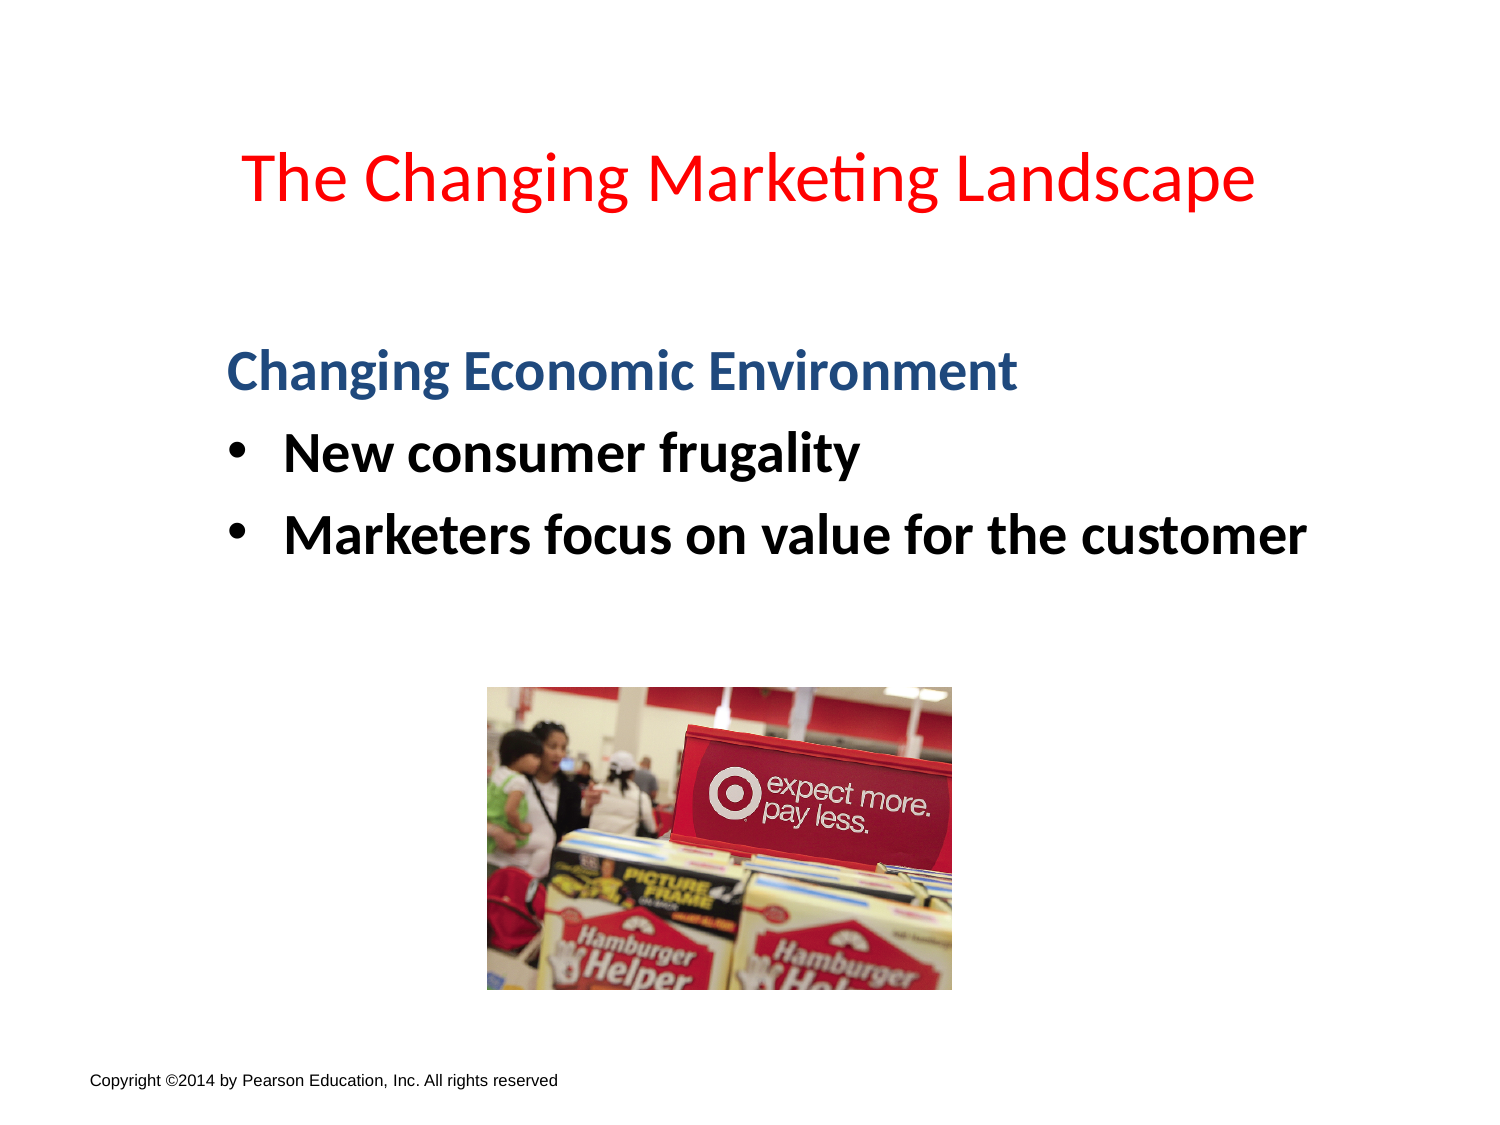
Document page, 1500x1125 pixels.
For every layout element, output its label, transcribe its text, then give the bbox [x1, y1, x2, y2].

list Changing Economic Environment New consumer frugality Marketers focus on value for the customer [212, 324, 1338, 600]
text_box Copyright ©2014 by Pearson Education, Inc. All rights reserved [74, 1062, 825, 1098]
title The Changing Marketing Landscape [112, 37, 1388, 225]
picture [487, 687, 952, 990]
